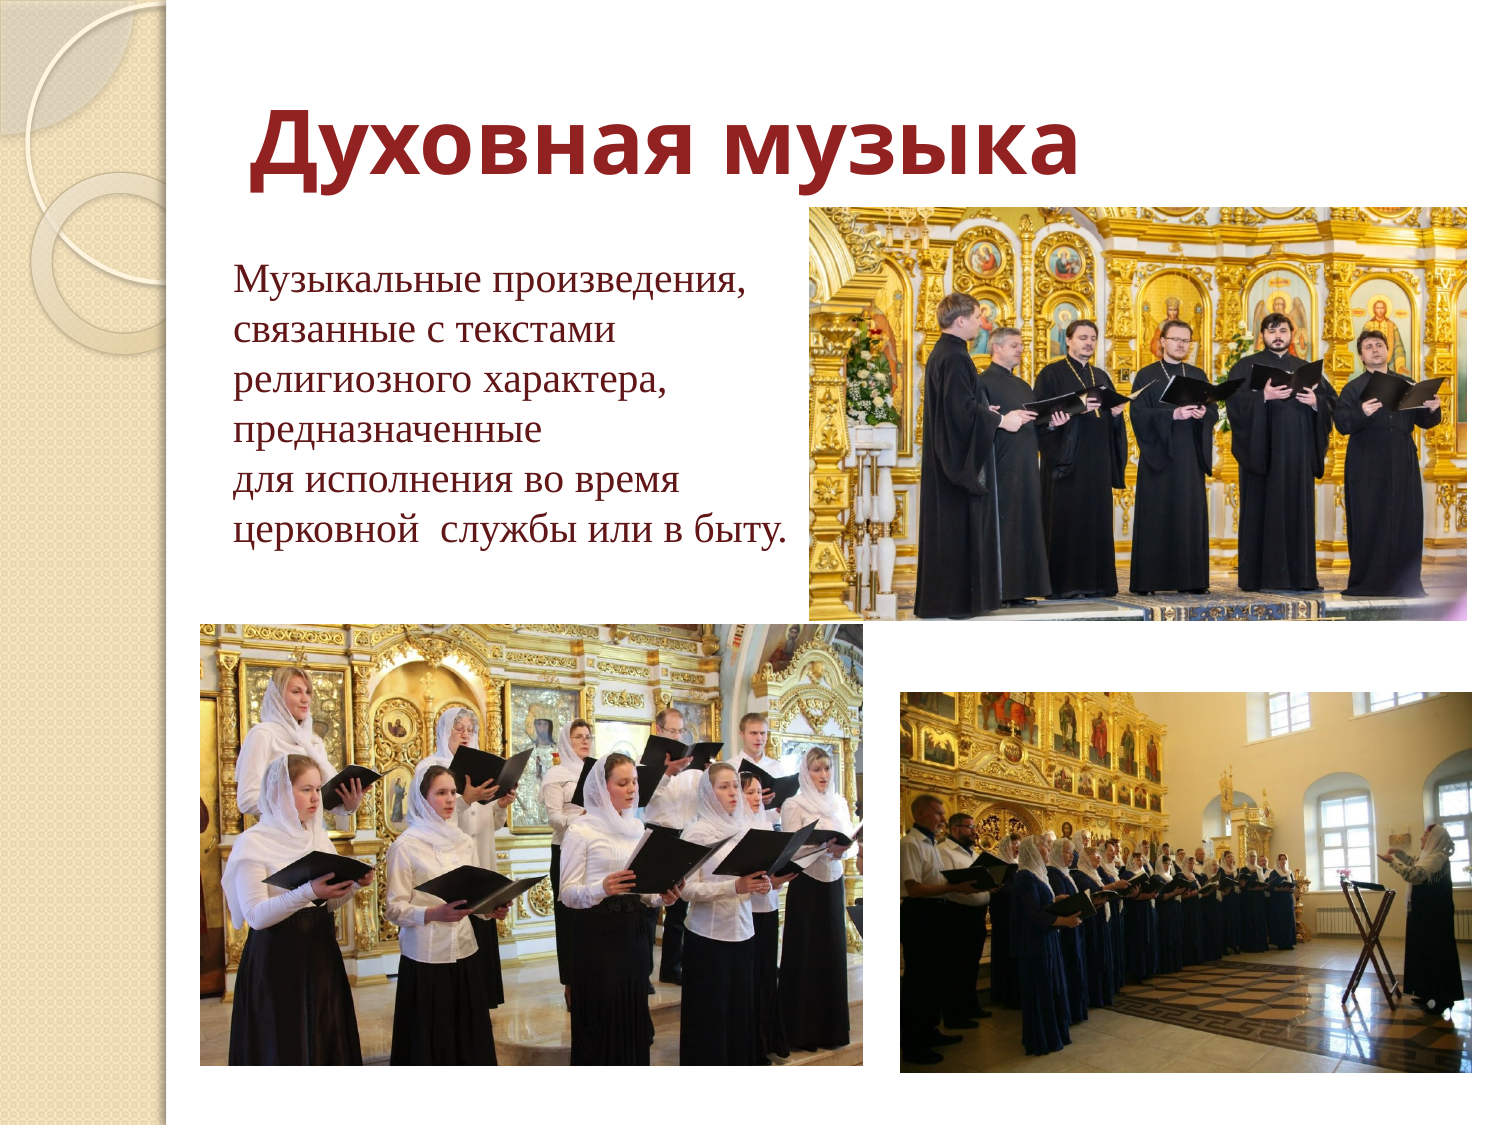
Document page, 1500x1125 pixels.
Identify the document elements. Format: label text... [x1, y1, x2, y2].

picture [200, 624, 863, 1066]
title Духовная музыка [235, 45, 1466, 233]
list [900, 692, 1473, 1074]
text_box Музыкальные произведения, связанные с текстами религиозного характера, предназначенные для исполнения во время церковной службы или в быту. [218, 243, 801, 559]
picture [808, 207, 1467, 621]
